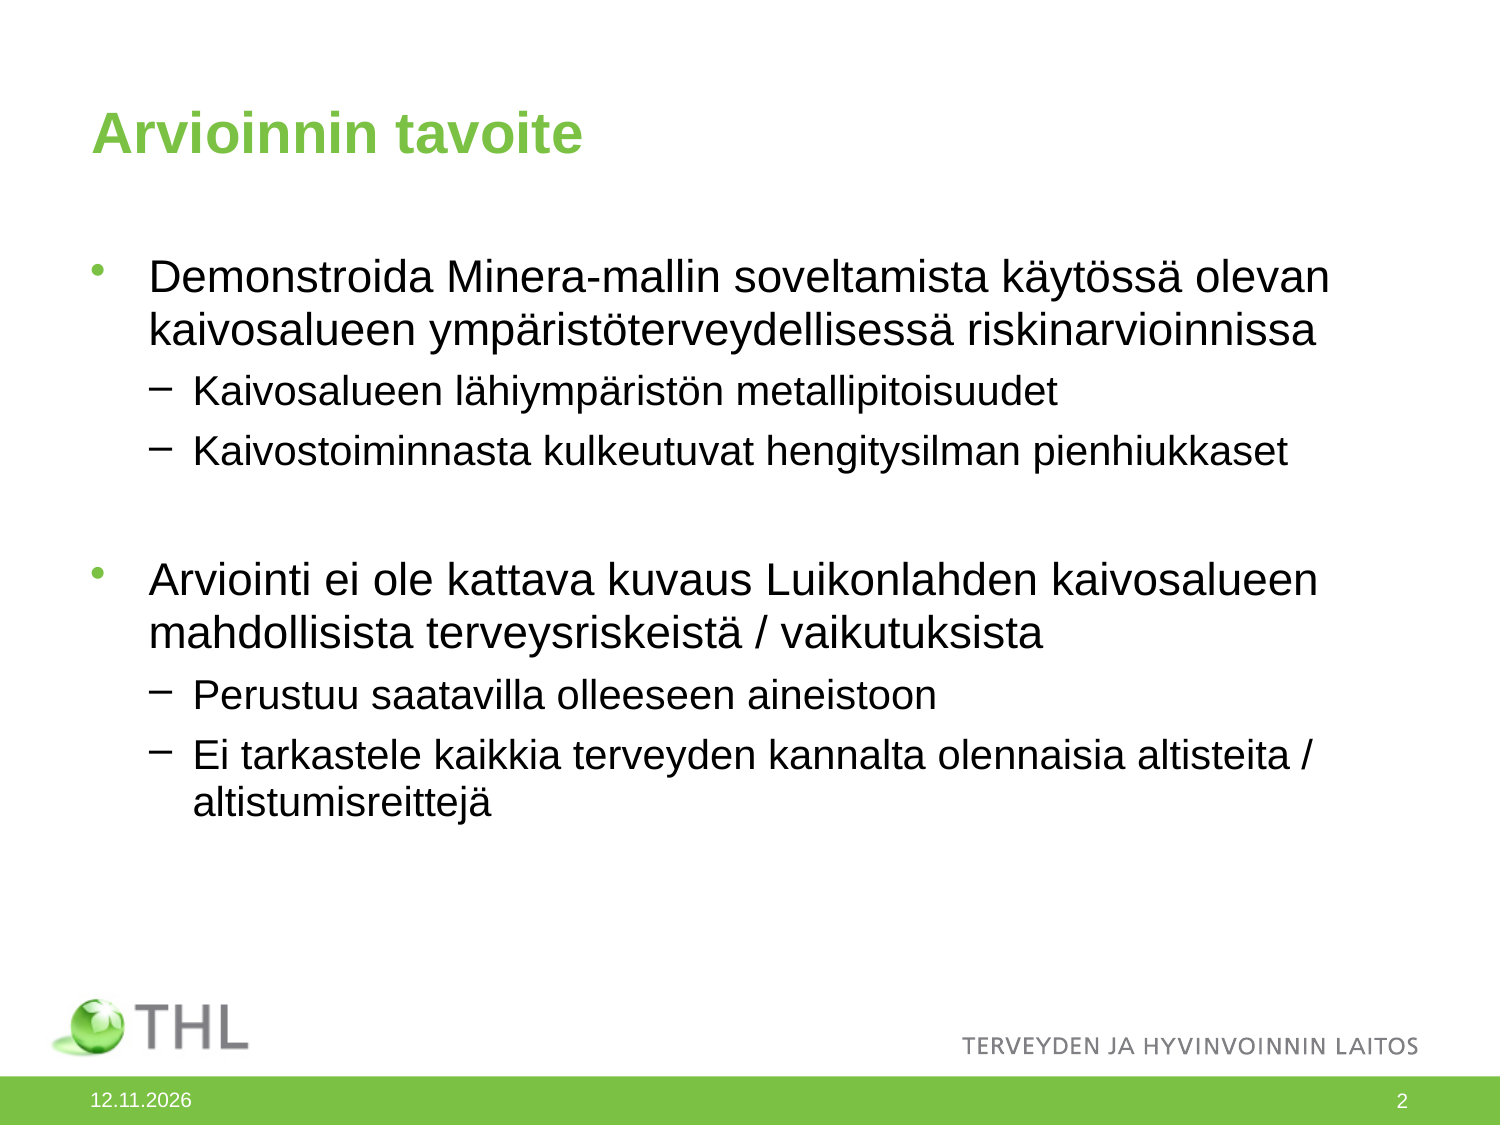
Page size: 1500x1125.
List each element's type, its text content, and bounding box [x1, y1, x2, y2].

slide_number 2 [1245, 1082, 1424, 1118]
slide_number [74, 1080, 255, 1118]
list Demonstroida Minera-mallin soveltamista käytössä olevan kaivosalueen ympäristöterveydellisessä riskinarvioinnissa Kaivosalueen lähiympäristön metallipitoisuudet Kaivostoiminnasta kulkeutuvat hengitysilman pienhiukkaset Arviointi ei ole kattava kuvaus Luikonlahden kaivosalueen mahdollisista terveysriskeistä / vaikutuksista Perustuu saatavilla olleeseen aineistoon Ei tarkastele kaikkia terveyden kannalta olennaisia altisteita / altistumisreittejä [74, 243, 1424, 965]
title Arvioinnin tavoite [76, 77, 1424, 173]
picture [24, 983, 275, 1067]
